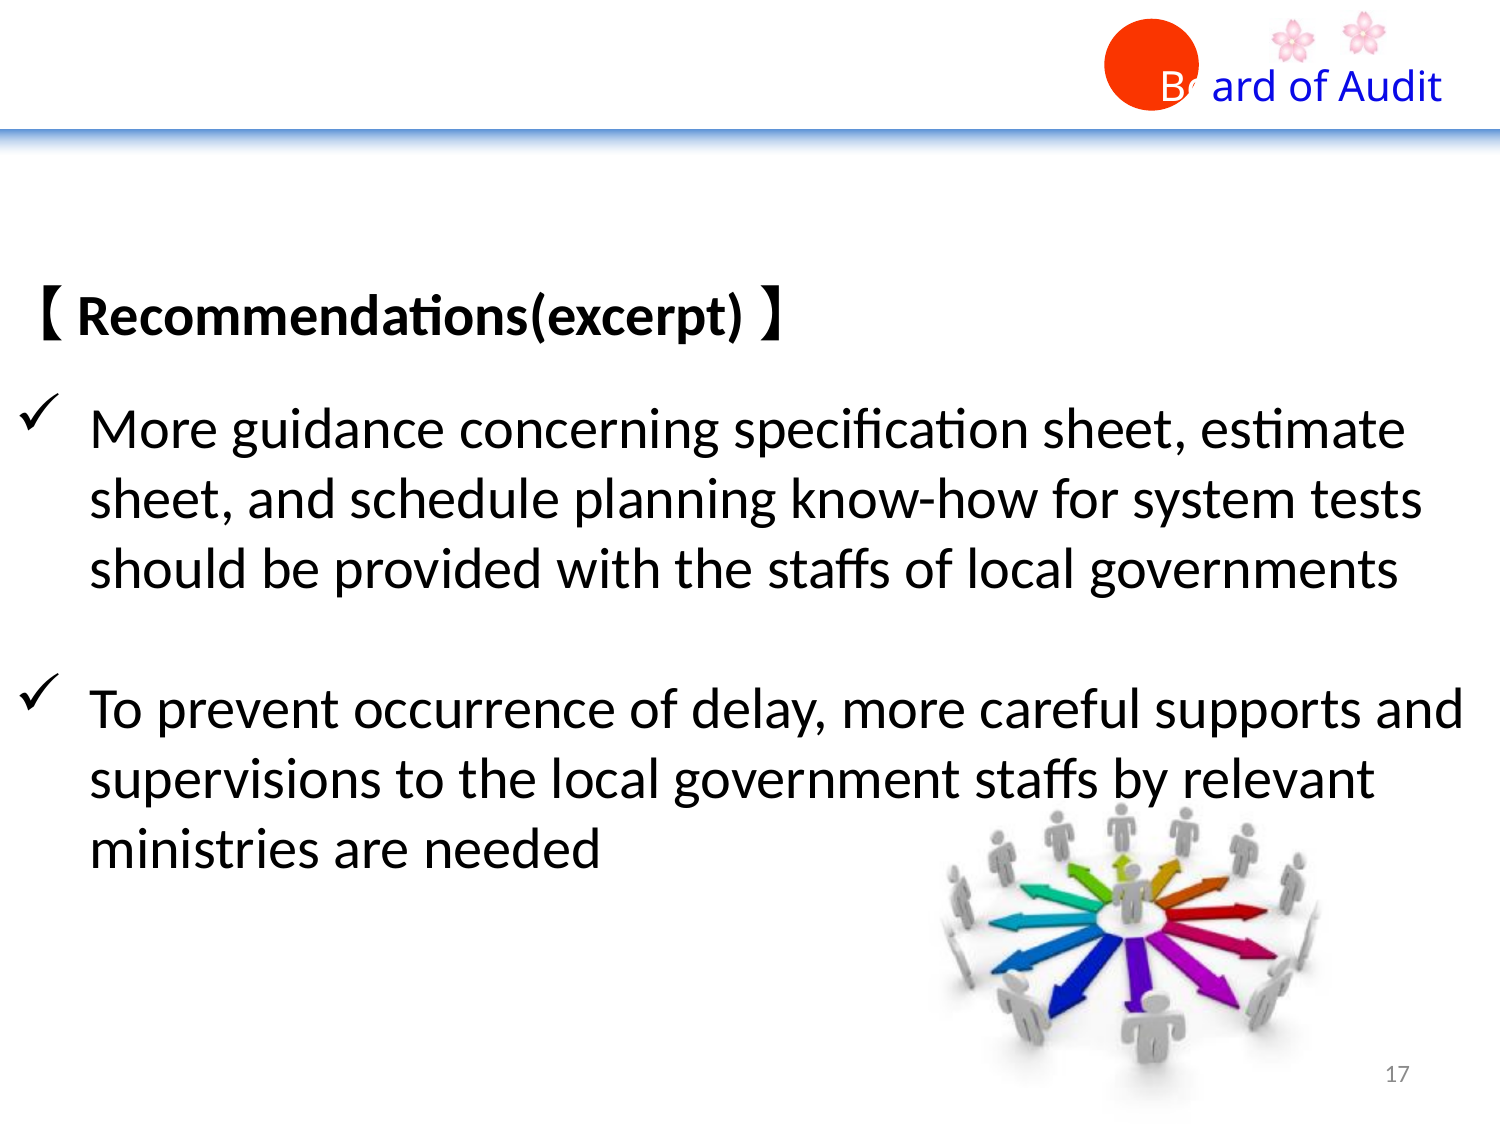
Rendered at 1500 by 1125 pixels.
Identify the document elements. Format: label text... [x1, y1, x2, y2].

text_box More guidance concerning specification sheet, estimate sheet, and schedule planning know-how for system tests should be provided with the staffs of local governments To prevent occurrence of delay, more careful supports and supervisions to the local government staffs by relevant ministries are needed [0, 312, 1488, 888]
picture [1269, 18, 1316, 63]
slide_number 17 [1338, 1042, 1425, 1103]
picture [926, 736, 1333, 1125]
picture [1340, 10, 1387, 55]
text_box 【Recommendations(excerpt)】 [0, 269, 833, 312]
